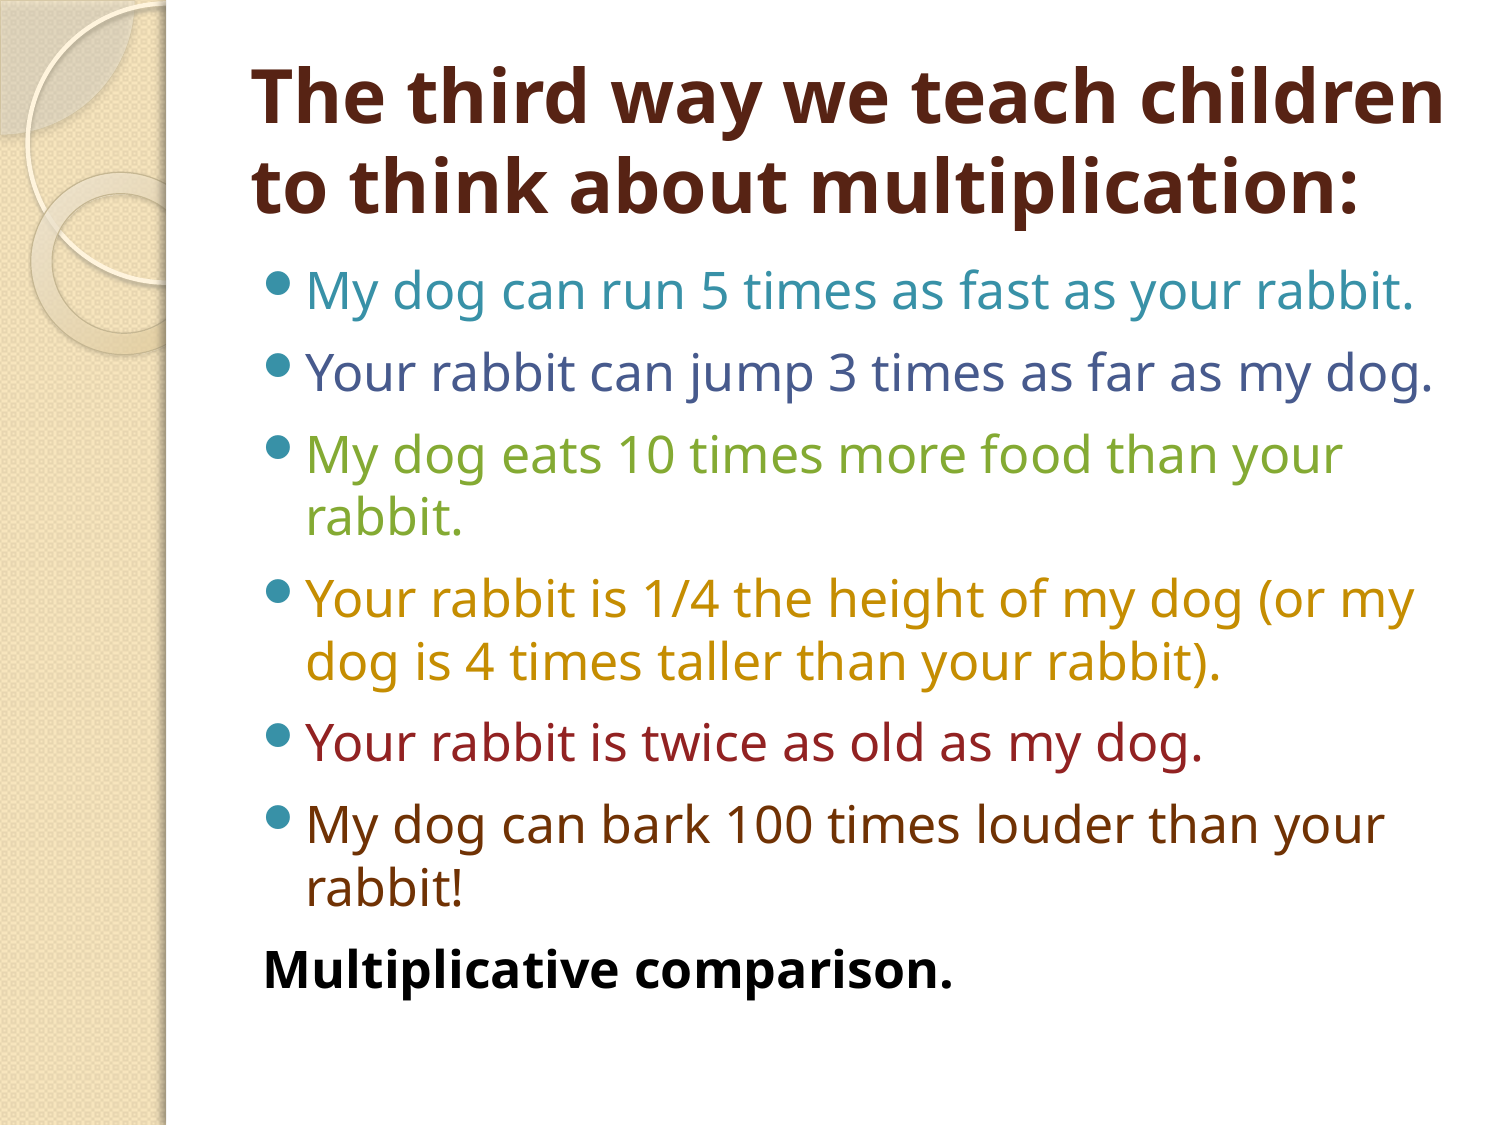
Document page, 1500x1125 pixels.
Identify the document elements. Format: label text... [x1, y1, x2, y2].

title The third way we teach children to think about multiplication: [235, 45, 1466, 233]
list My dog can run 5 times as fast as your rabbit. Your rabbit can jump 3 times as far as my dog. My dog eats 10 times more food than your rabbit. Your rabbit is 1/4 the height of my dog (or my dog is 4 times taller than your rabbit). Your rabbit is twice as old as my dog. My dog can bark 100 times louder than your rabbit! Multiplicative comparison. [235, 249, 1466, 1100]
